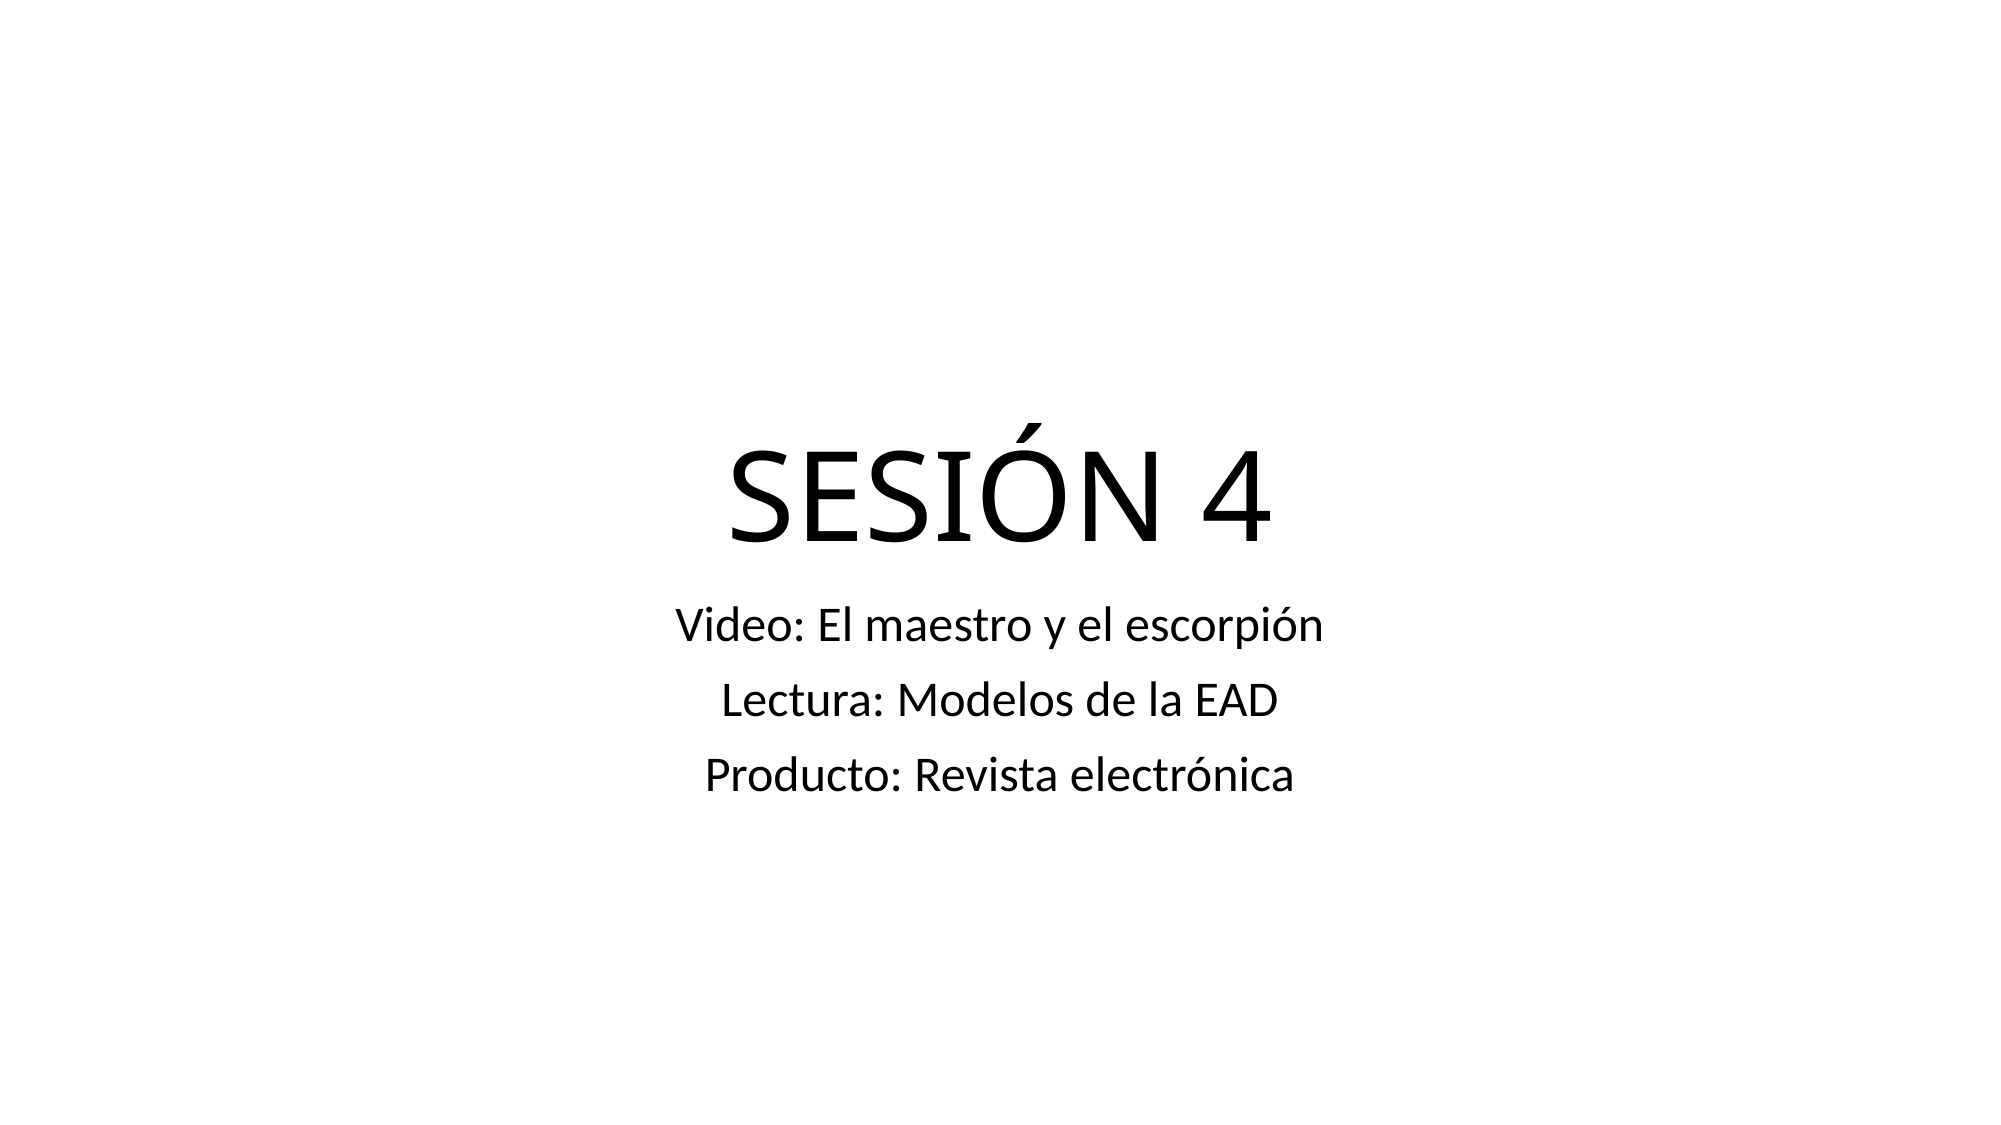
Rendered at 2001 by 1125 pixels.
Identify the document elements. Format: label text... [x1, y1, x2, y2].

title SESIÓN 4 [249, 184, 1750, 576]
subtitle Video: El maestro y el escorpión Lectura: Modelos de la EAD Producto: Revista electrónica [249, 590, 1750, 863]
